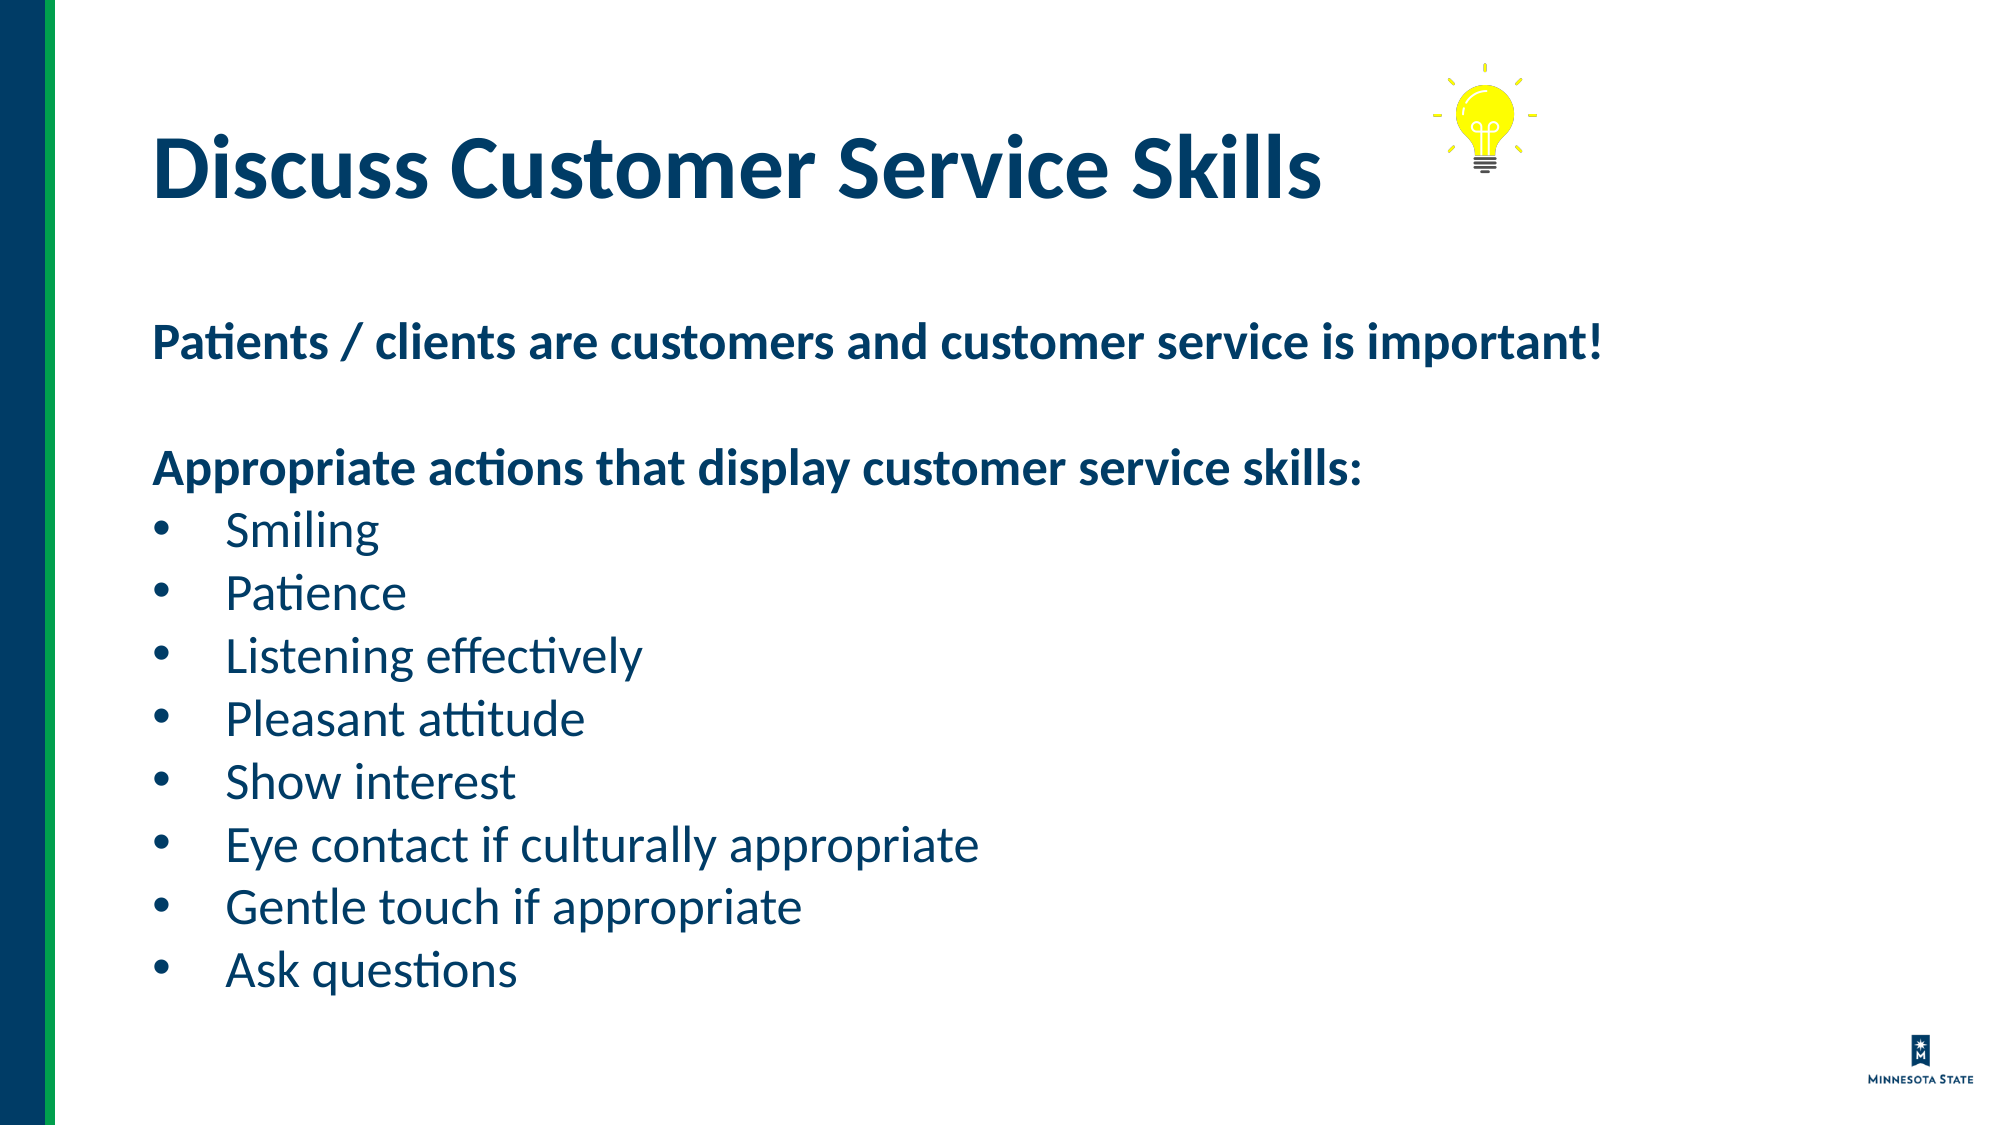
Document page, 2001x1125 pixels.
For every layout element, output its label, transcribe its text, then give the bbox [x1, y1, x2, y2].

list Patients / clients are customers and customer service is important! Appropriate actions that display customer service skills: Smiling Patience Listening effectively Pleasant attitude Show interest Eye contact if culturally appropriate Gentle touch if appropriate Ask questions [137, 299, 1912, 1014]
title Discuss Customer Service Skills [137, 59, 1863, 278]
picture [1823, 1028, 2001, 1095]
picture [1403, 34, 1566, 197]
